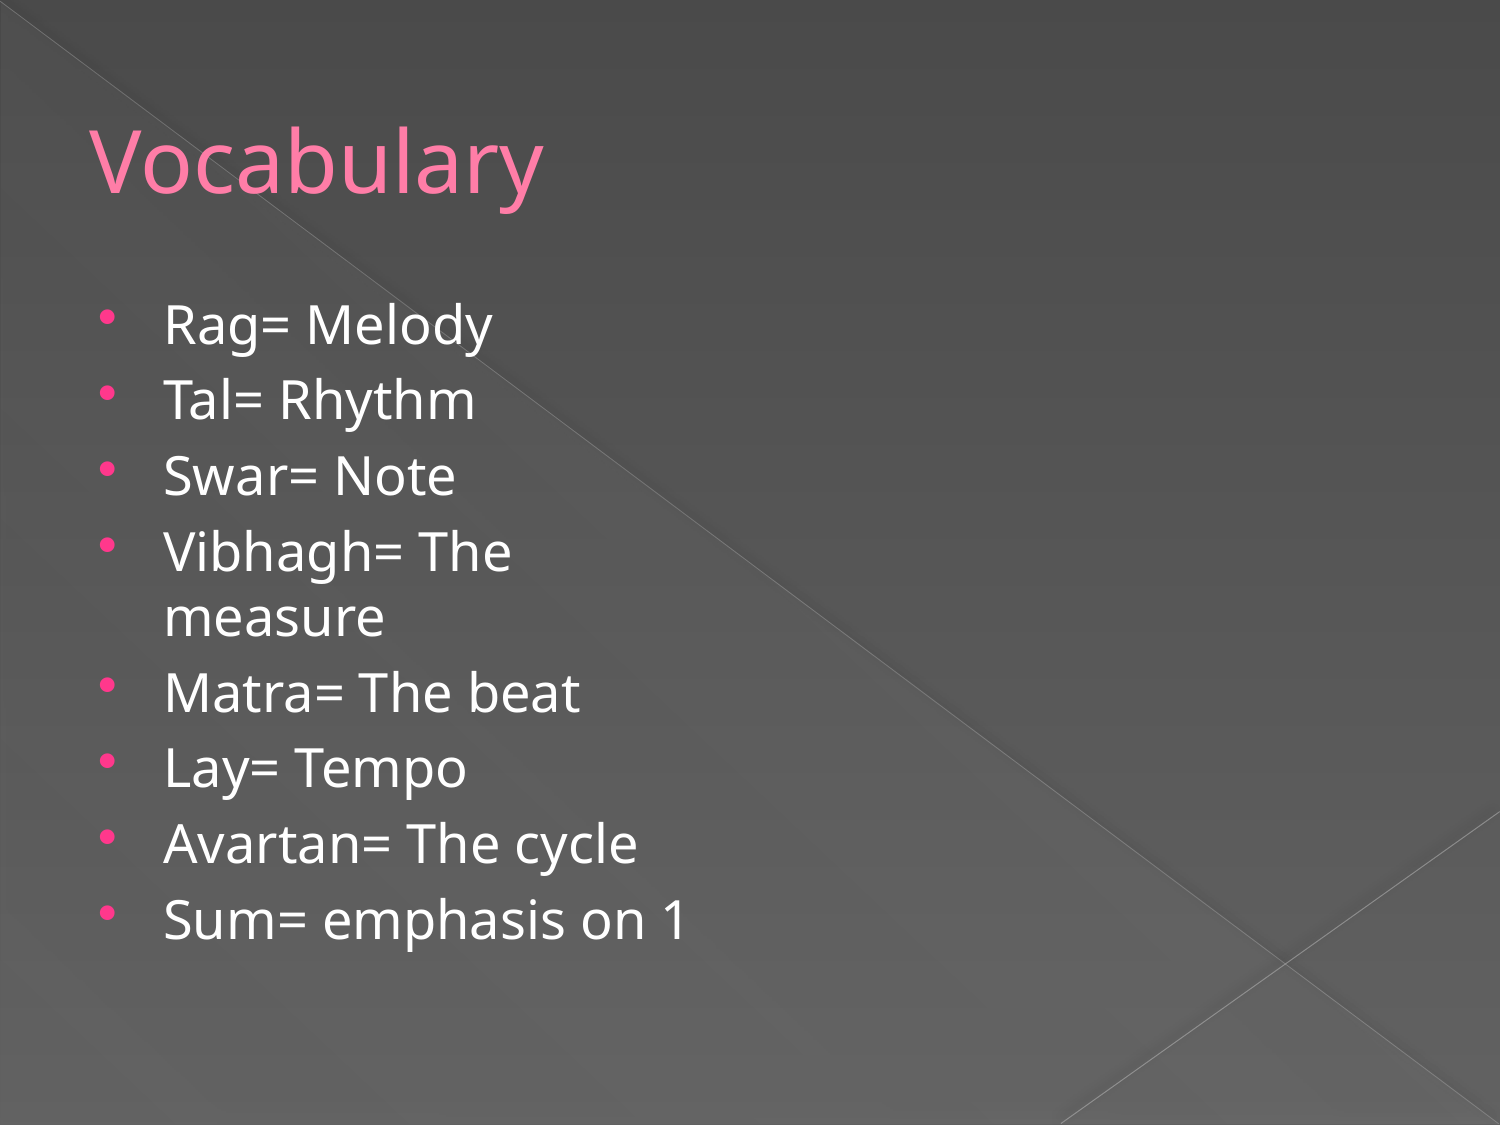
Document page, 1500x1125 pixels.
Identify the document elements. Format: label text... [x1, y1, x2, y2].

list Rag= Melody Tal= Rhythm Swar= Note Vibhagh= The measure Matra= The beat Lay= Tempo Avartan= The cycle Sum= emphasis on 1 [75, 282, 738, 1025]
title Vocabulary [75, 43, 1425, 274]
